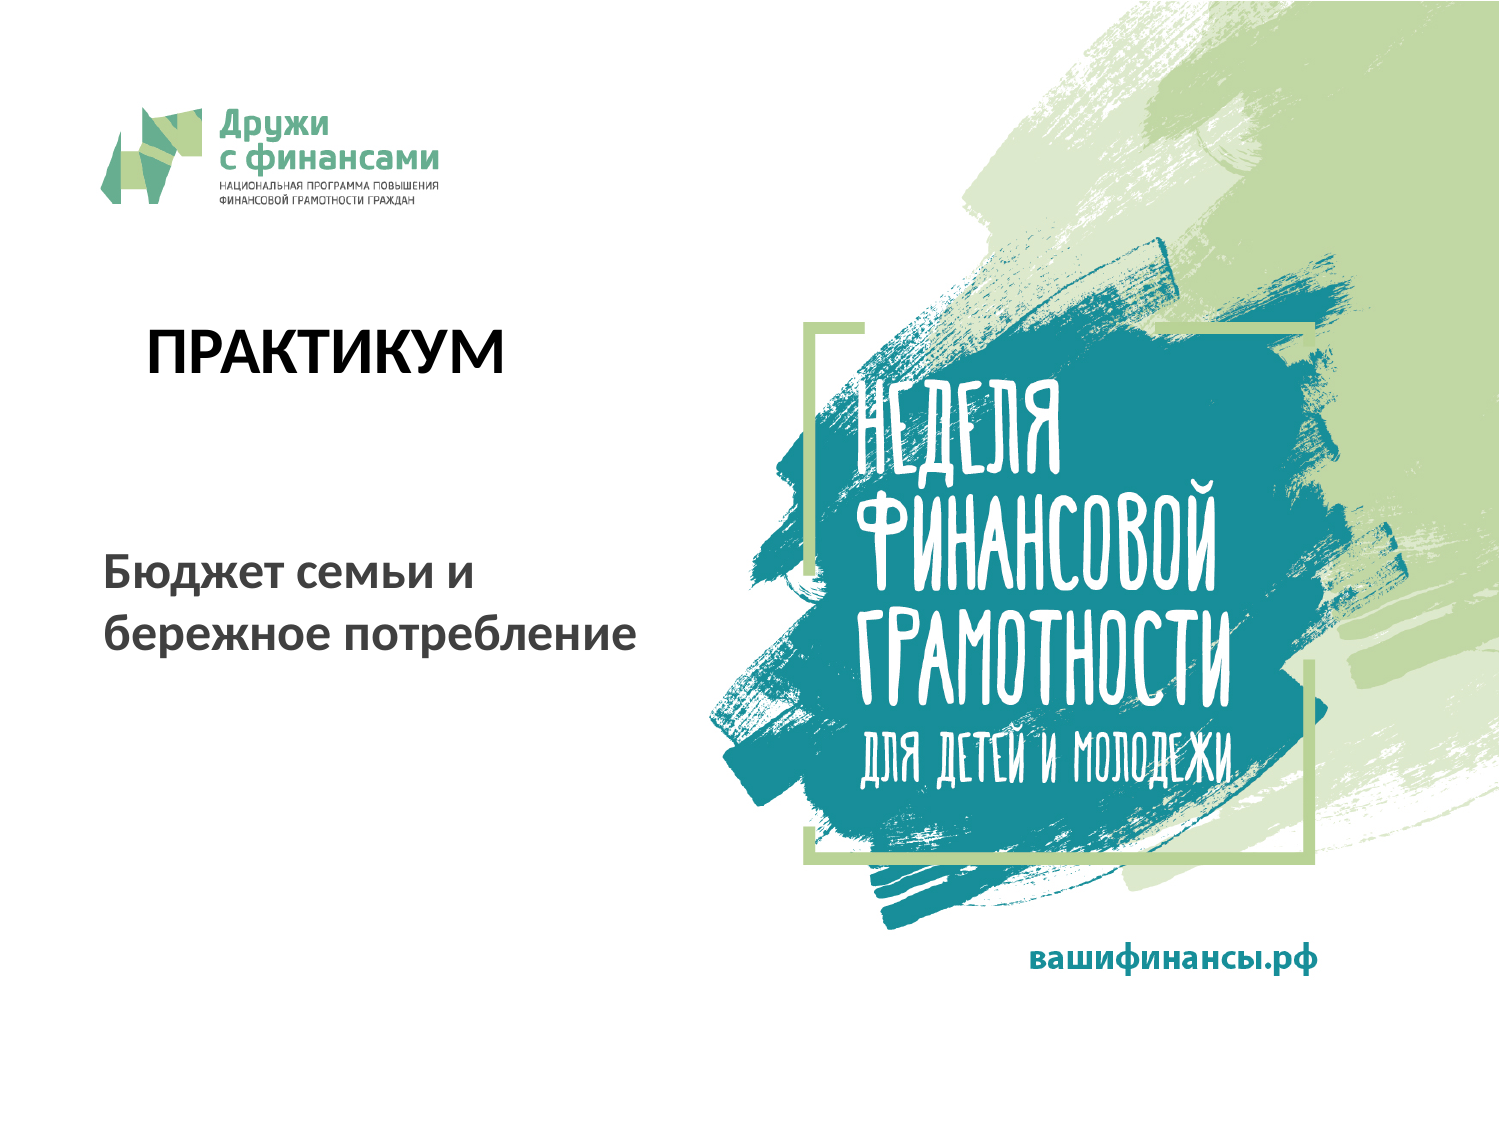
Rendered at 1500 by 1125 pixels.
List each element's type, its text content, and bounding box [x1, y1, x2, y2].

text_box ПРАКТИКУМ [133, 300, 520, 394]
title Бюджет семьи и бережное потребление [89, 411, 681, 787]
picture [0, 0, 1499, 1122]
